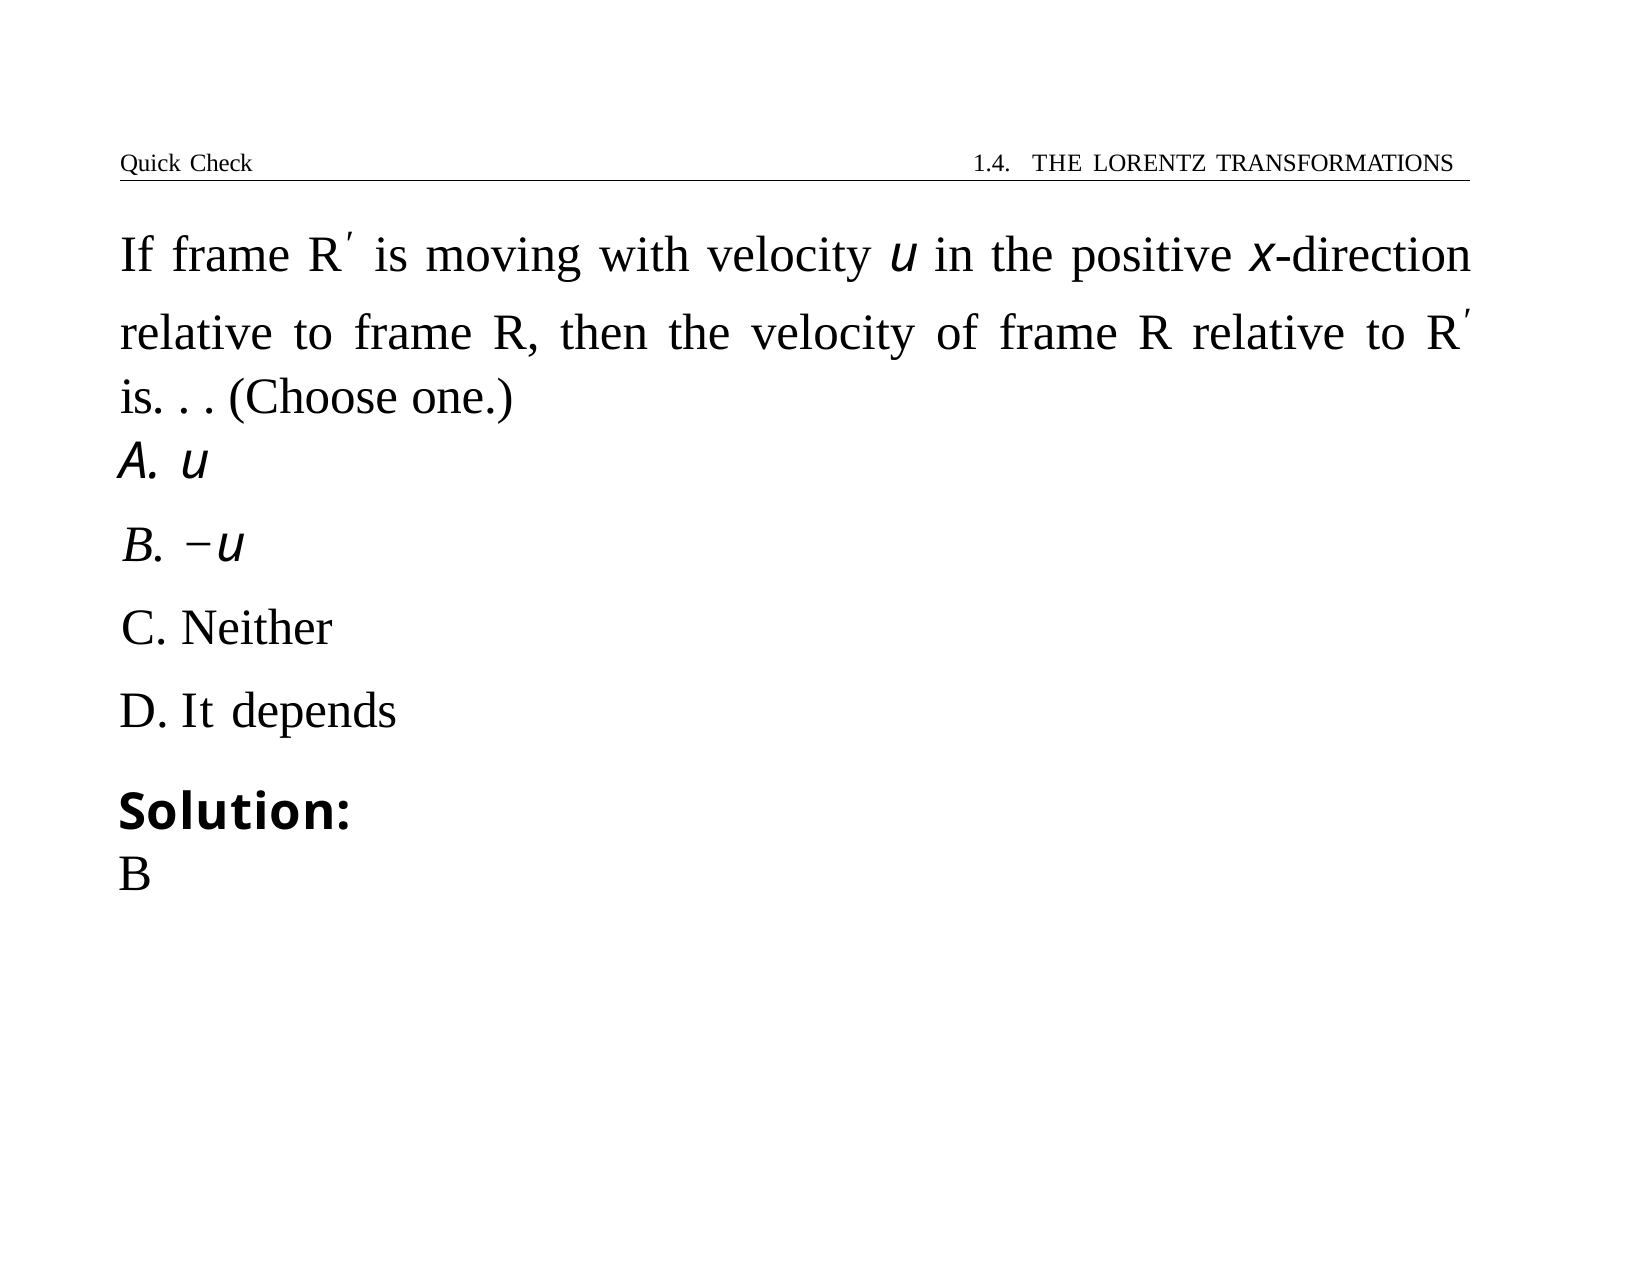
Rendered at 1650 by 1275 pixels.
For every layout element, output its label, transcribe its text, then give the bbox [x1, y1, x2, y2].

title If frame R′ is moving with velocity u in the positive x-direction relative to frame R, then the velocity of frame R relative to R′ is. . . (Choose one.) [115, 205, 1475, 424]
text_box Quick Check 1.4. THE LORENTZ TRANSFORMATIONS [117, 144, 1473, 176]
text_box u −u Neither It depends Solution: B [116, 404, 418, 901]
